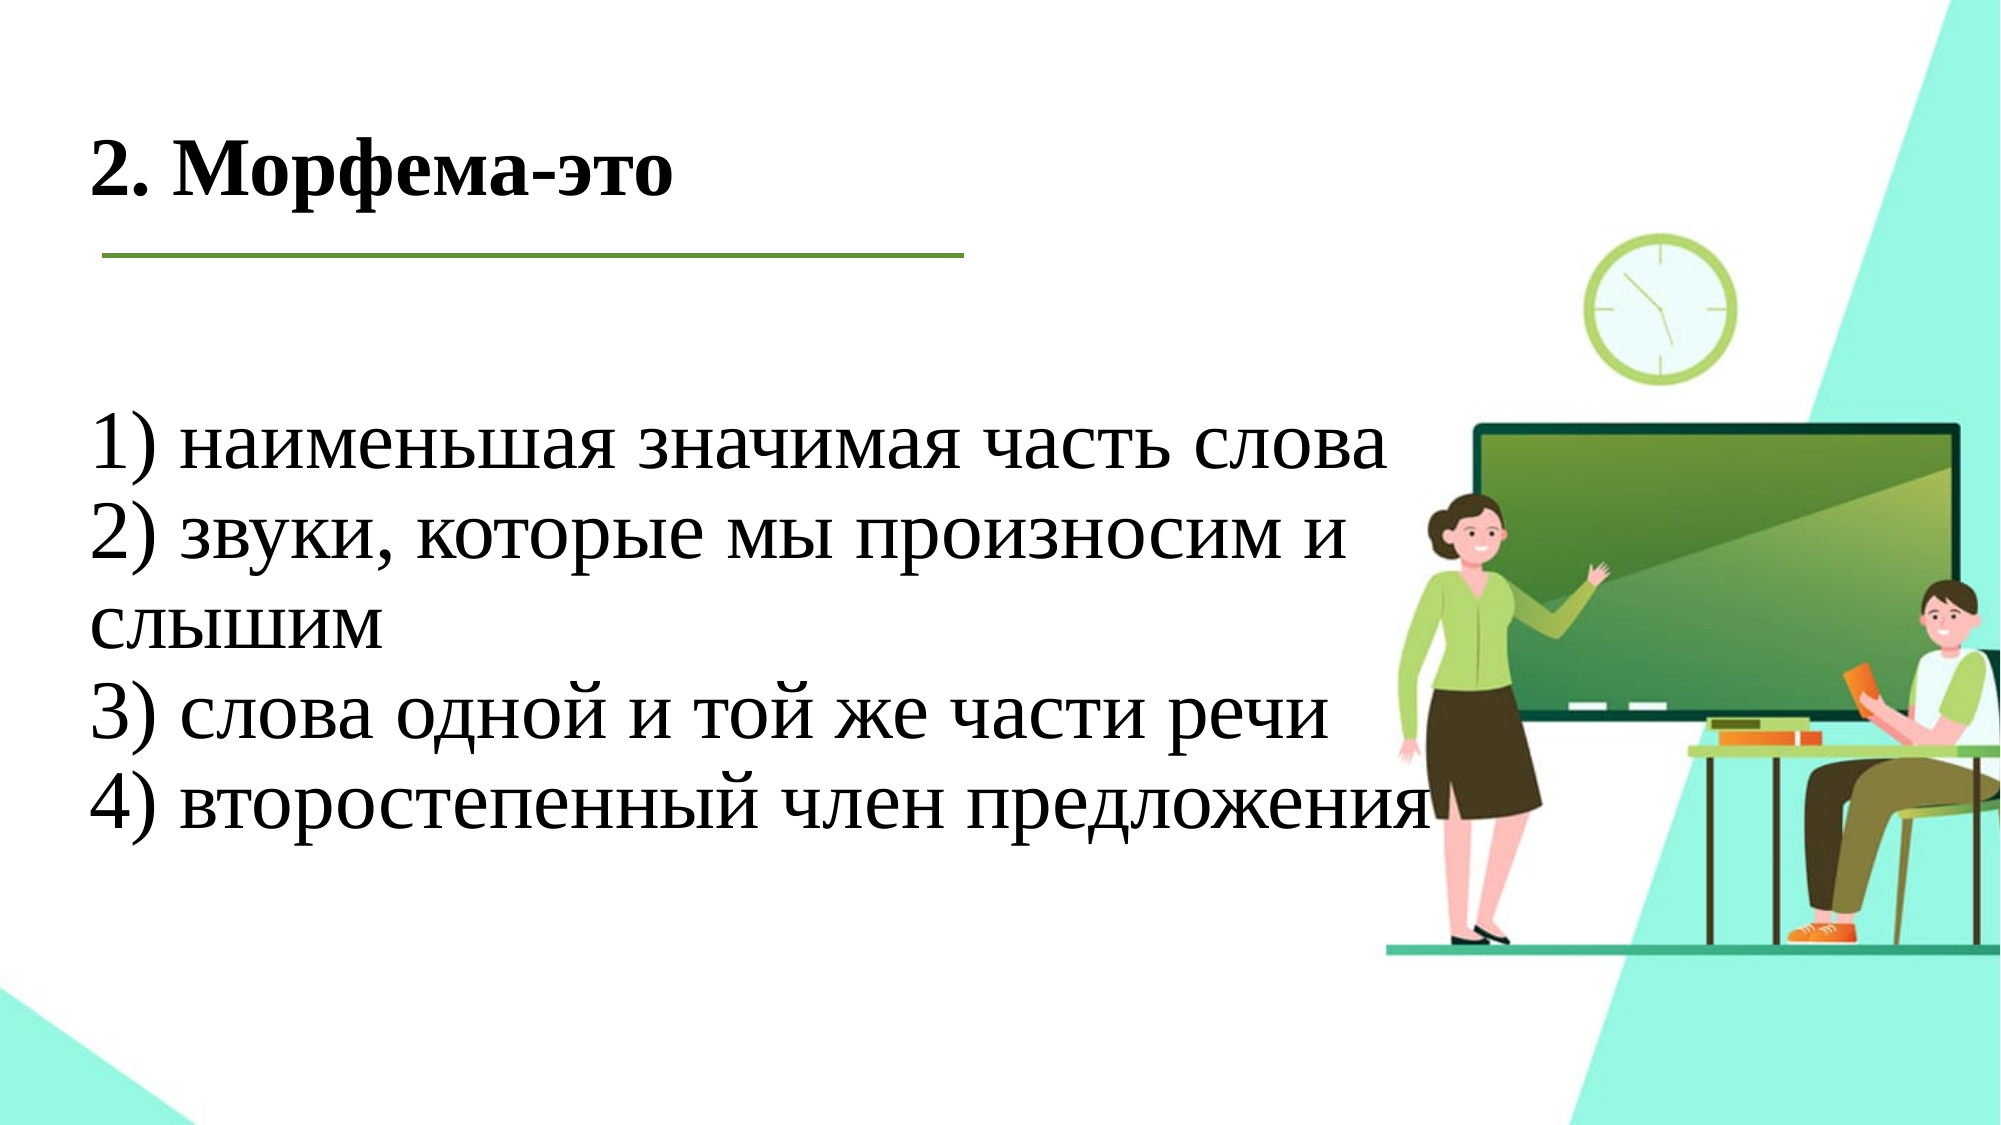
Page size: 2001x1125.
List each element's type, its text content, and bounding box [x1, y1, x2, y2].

title 2. Морфема-это [74, 59, 1863, 278]
list 1) наименьшая значимая часть слова 2) звуки, которые мы произносим и слышим 3) слова одной и той же части речи 4) второстепенный член предложения [74, 299, 1500, 1014]
picture [0, 0, 2001, 1125]
